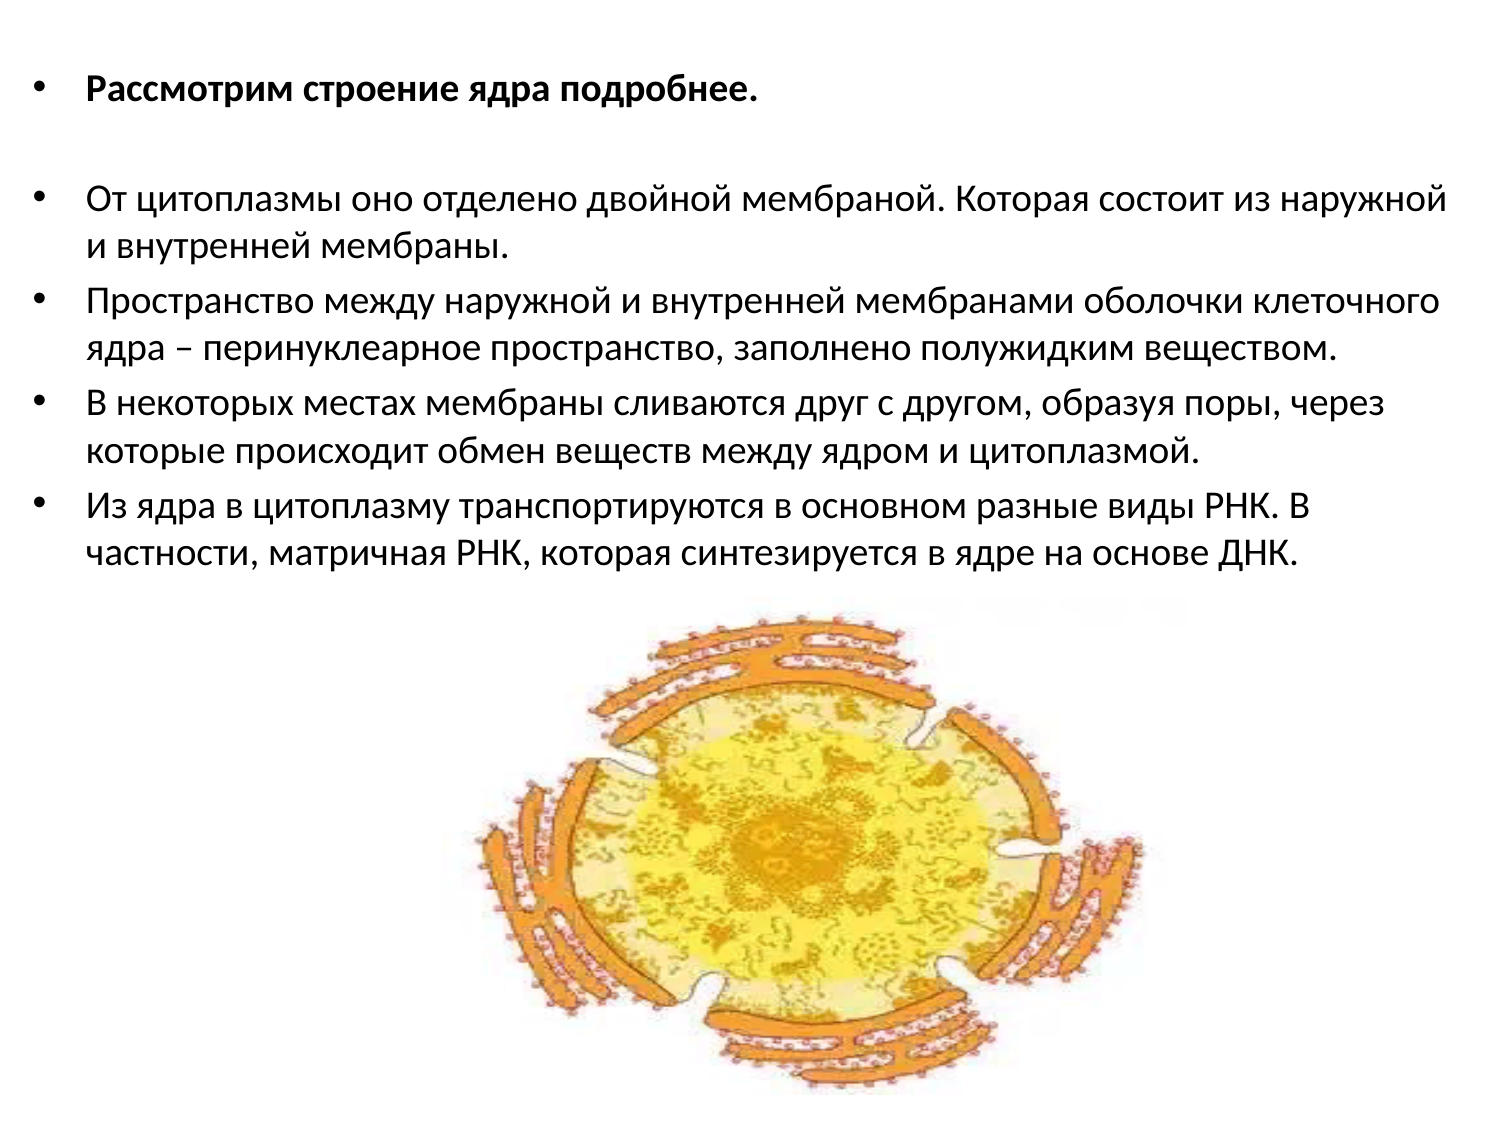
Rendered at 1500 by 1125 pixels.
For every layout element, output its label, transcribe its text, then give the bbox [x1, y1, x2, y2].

picture [442, 597, 1188, 1095]
list Рассмотрим строение ядра подробнее. От цитоплазмы оно отделено двойной мембраной. Которая состоит из наружной и внутренней мембраны. Пространство между наружной и внутренней мембранами оболочки клеточного ядра – перинуклеарное пространство, заполнено полужидким веществом. В некоторых местах мембраны сливаются друг с другом, образуя поры, через которые происходит обмен веществ между ядром и цитоплазмой. Из ядра в цитоплазму транспортируются в основном разные виды РНК. В частности, матричная РНК, которая синтезируется в ядре на основе ДНК. [17, 54, 1471, 622]
